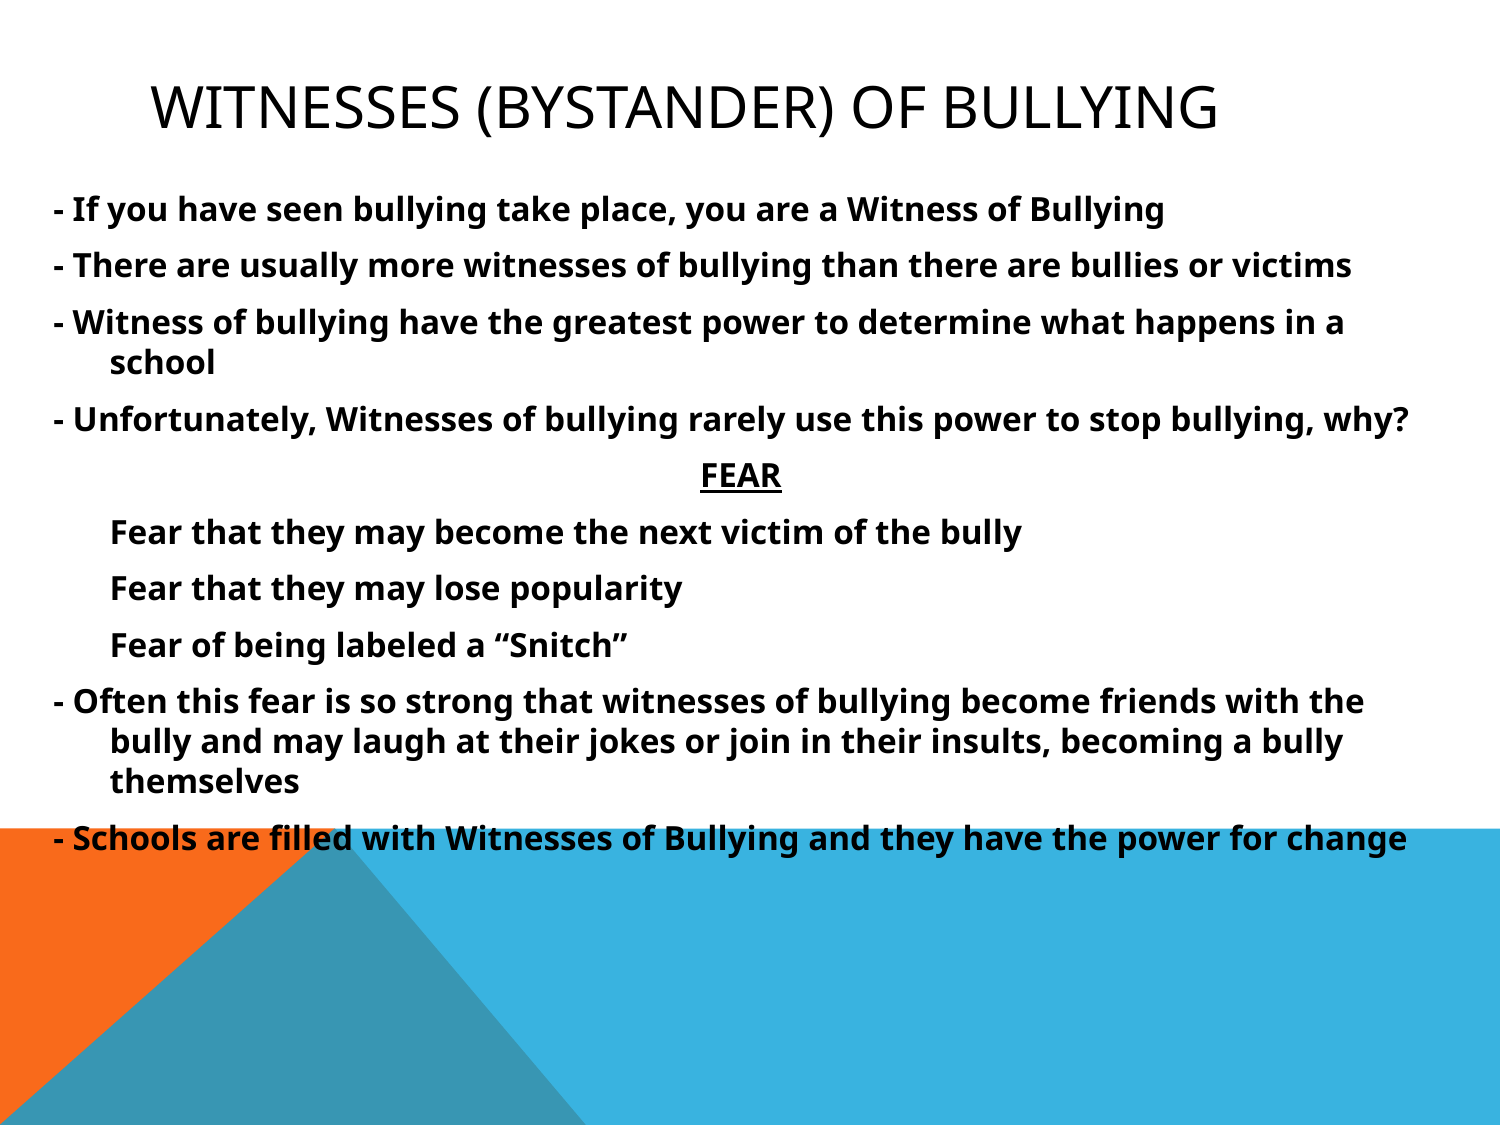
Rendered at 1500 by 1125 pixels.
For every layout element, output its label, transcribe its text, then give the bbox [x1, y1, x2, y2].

list - If you have seen bullying take place, you are a Witness of Bullying - There are usually more witnesses of bullying than there are bullies or victims - Witness of bullying have the greatest power to determine what happens in a school - Unfortunately, Witnesses of bullying rarely use this power to stop bullying, why? FEAR Fear that they may become the next victim of the bully Fear that they may lose popularity Fear of being labeled a “Snitch” - Often this fear is so strong that witnesses of bullying become friends with the bully and may laugh at their jokes or join in their insults, becoming a bully themselves - Schools are filled with Witnesses of Bullying and they have the power for change [38, 180, 1444, 824]
title Witnesses (Bystander) of Bullying [135, 60, 1369, 150]
